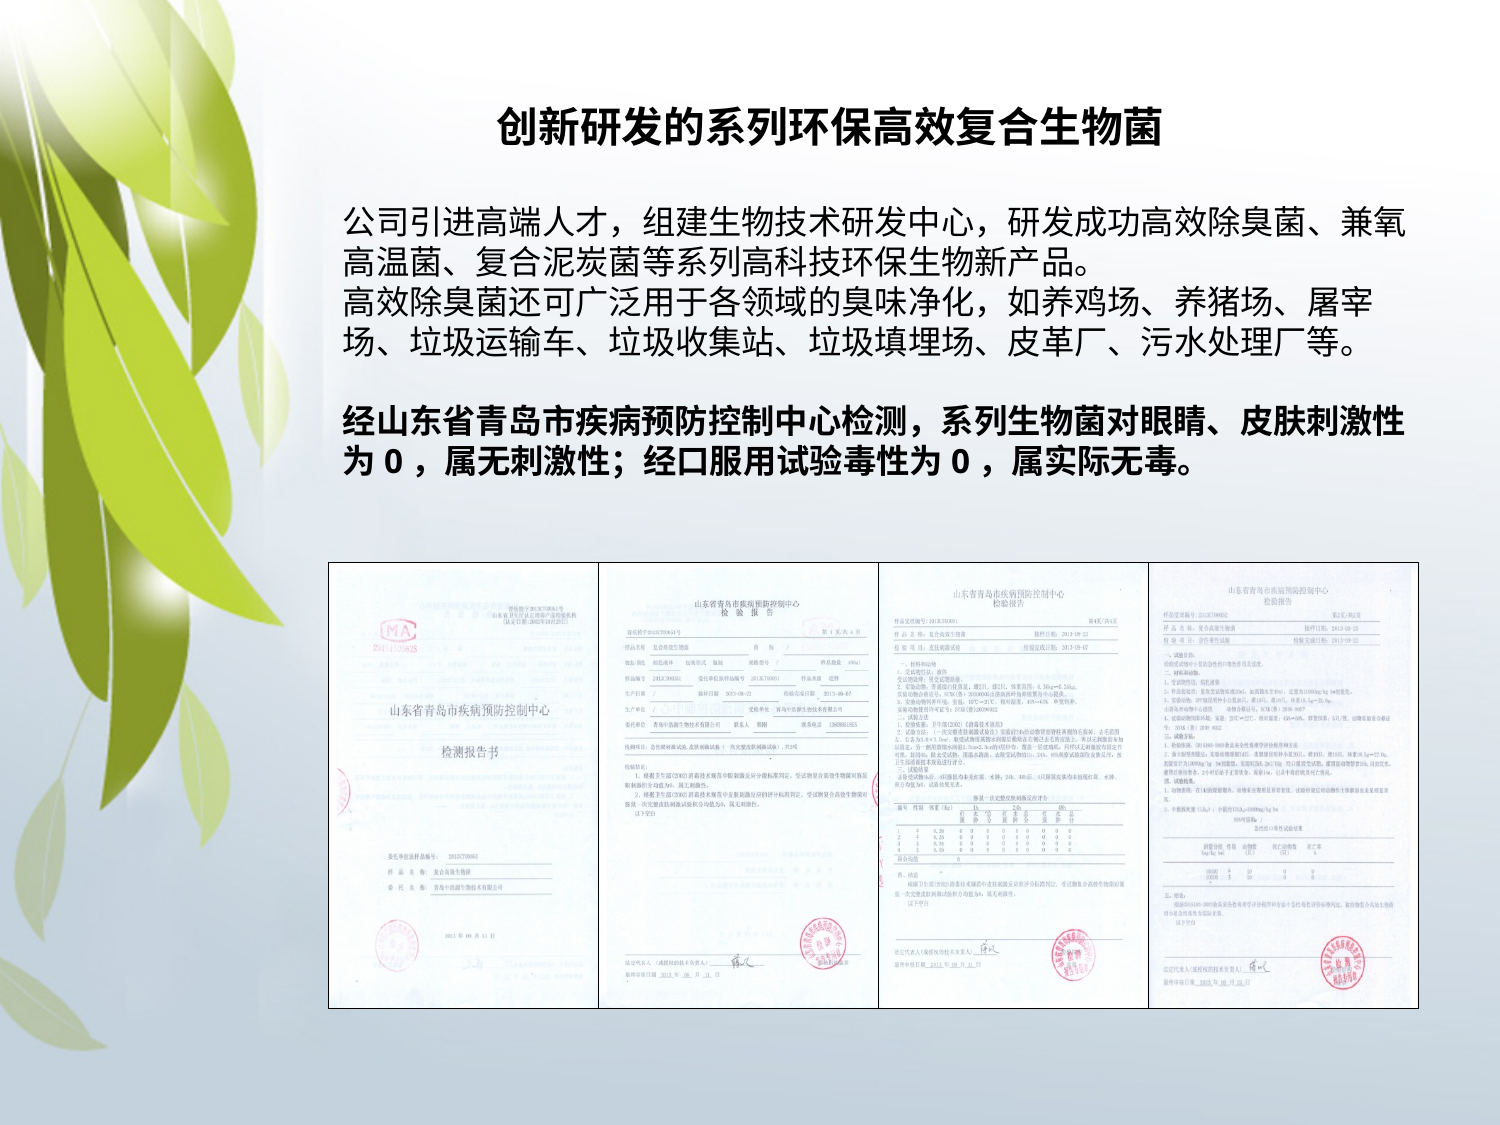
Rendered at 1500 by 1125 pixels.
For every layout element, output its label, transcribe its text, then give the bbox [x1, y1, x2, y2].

picture [0, 0, 1500, 1125]
text_box 创新研发的系列环保高效复合生物菌 公司引进高端人才，组建生物技术研发中心，研发成功高效除臭菌、兼氧高温菌、复合泥炭菌等系列高科技环保生物新产品。 高效除臭菌还可广泛用于各领域的臭味净化，如养鸡场、养猪场、屠宰场、垃圾运输车、垃圾收集站、垃圾填埋场、皮革厂、污水处理厂等。 经山东省青岛市疾病预防控制中心检测，系列生物菌对眼睛、皮肤刺激性为0，属无刺激性；经口服用试验毒性为0，属实际无毒。 [328, 93, 1430, 523]
